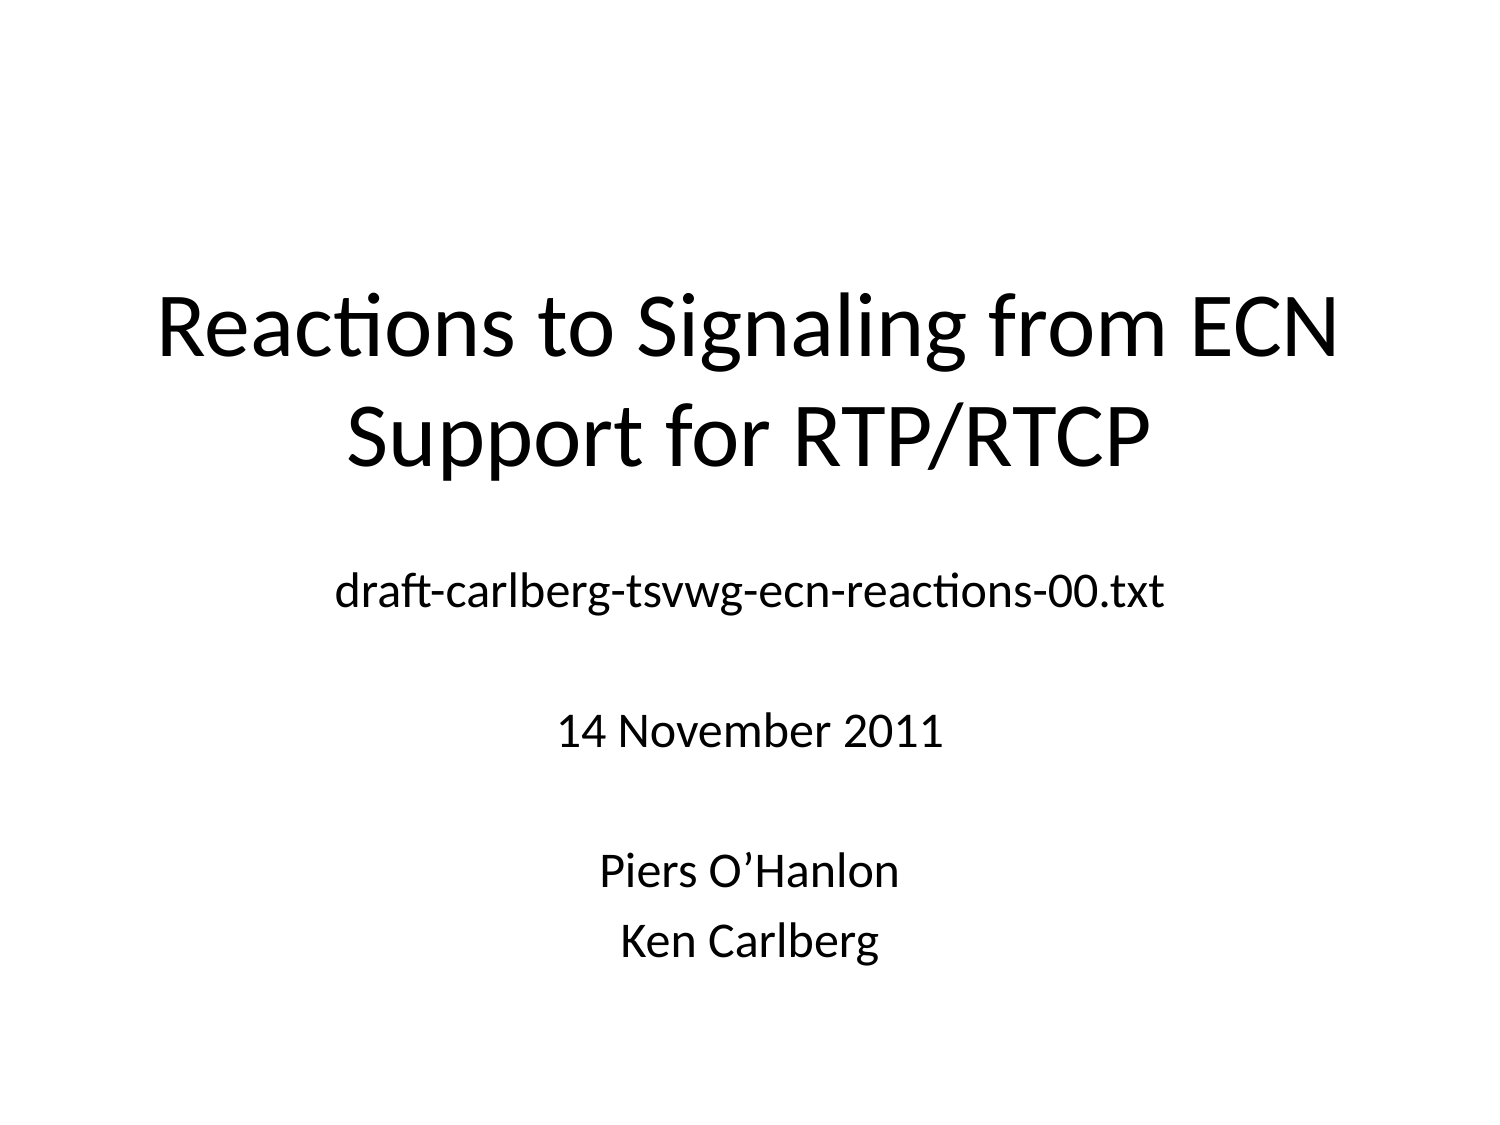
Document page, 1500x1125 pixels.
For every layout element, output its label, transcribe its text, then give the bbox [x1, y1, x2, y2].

subtitle draft-carlberg-tsvwg-ecn-reactions-00.txt 14 November 2011 Piers O’Hanlon Ken Carlberg [224, 549, 1276, 1001]
title Reactions to Signaling from ECN Support for RTP/RTCP [112, 212, 1388, 538]
